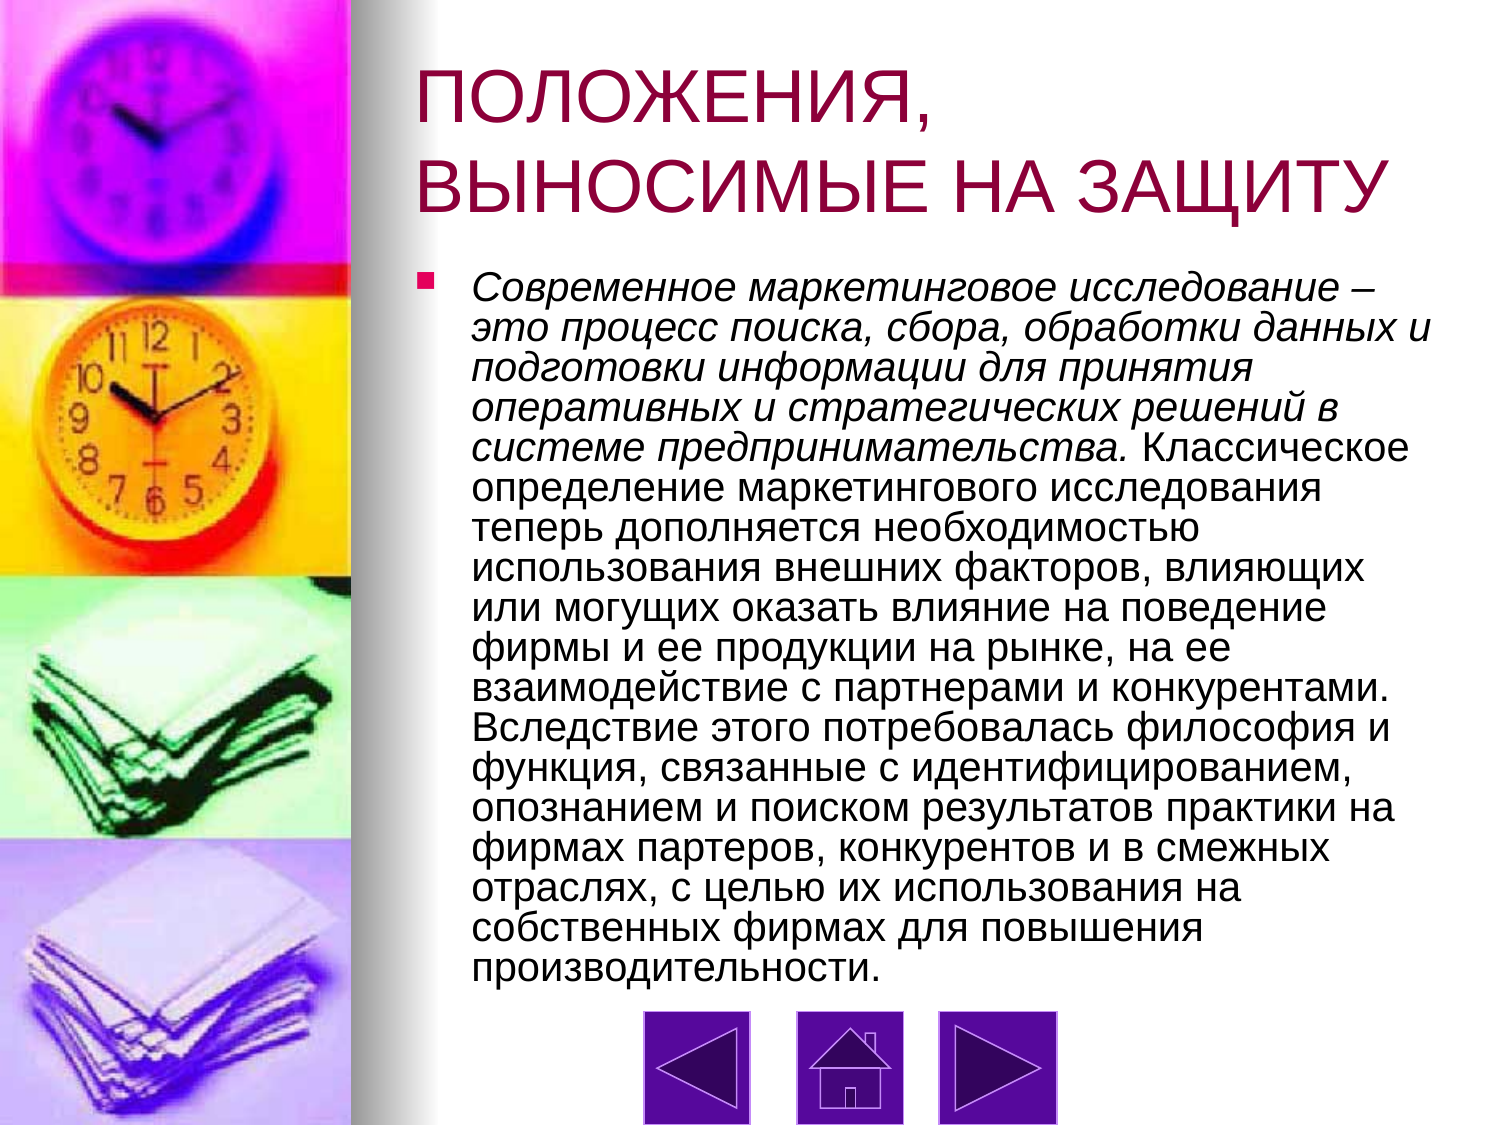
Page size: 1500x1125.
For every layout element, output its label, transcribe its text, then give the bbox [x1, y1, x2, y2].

text_box [797, 1011, 904, 1125]
text_box [643, 1011, 751, 1125]
list Современное маркетинговое исследование – это процесс поиска, сбора, обработки данных и подготовки информации для принятия оперативных и стратегических решений в системе предпринимательства. Классическое определение маркетингового исследования теперь дополняется необходимостью использования внешних факторов, влияющих или могущих оказать влияние на поведение фирмы и ее продукции на рынке, на ее взаимодействие с партнерами и конкурентами. Вследствие этого потребовалась философия и функция, связанные с идентифицированием, опознанием и поиском результатов практики на фирмах партеров, конкурентов и в смежных отраслях, с целью их использования на собственных фирмах для повышения производительности. [399, 262, 1450, 1000]
picture [0, 0, 351, 1125]
text_box [938, 1011, 1057, 1125]
title ПОЛОЖЕНИЯ, ВЫНОСИМЫЕ НА ЗАЩИТУ [399, 37, 1450, 238]
